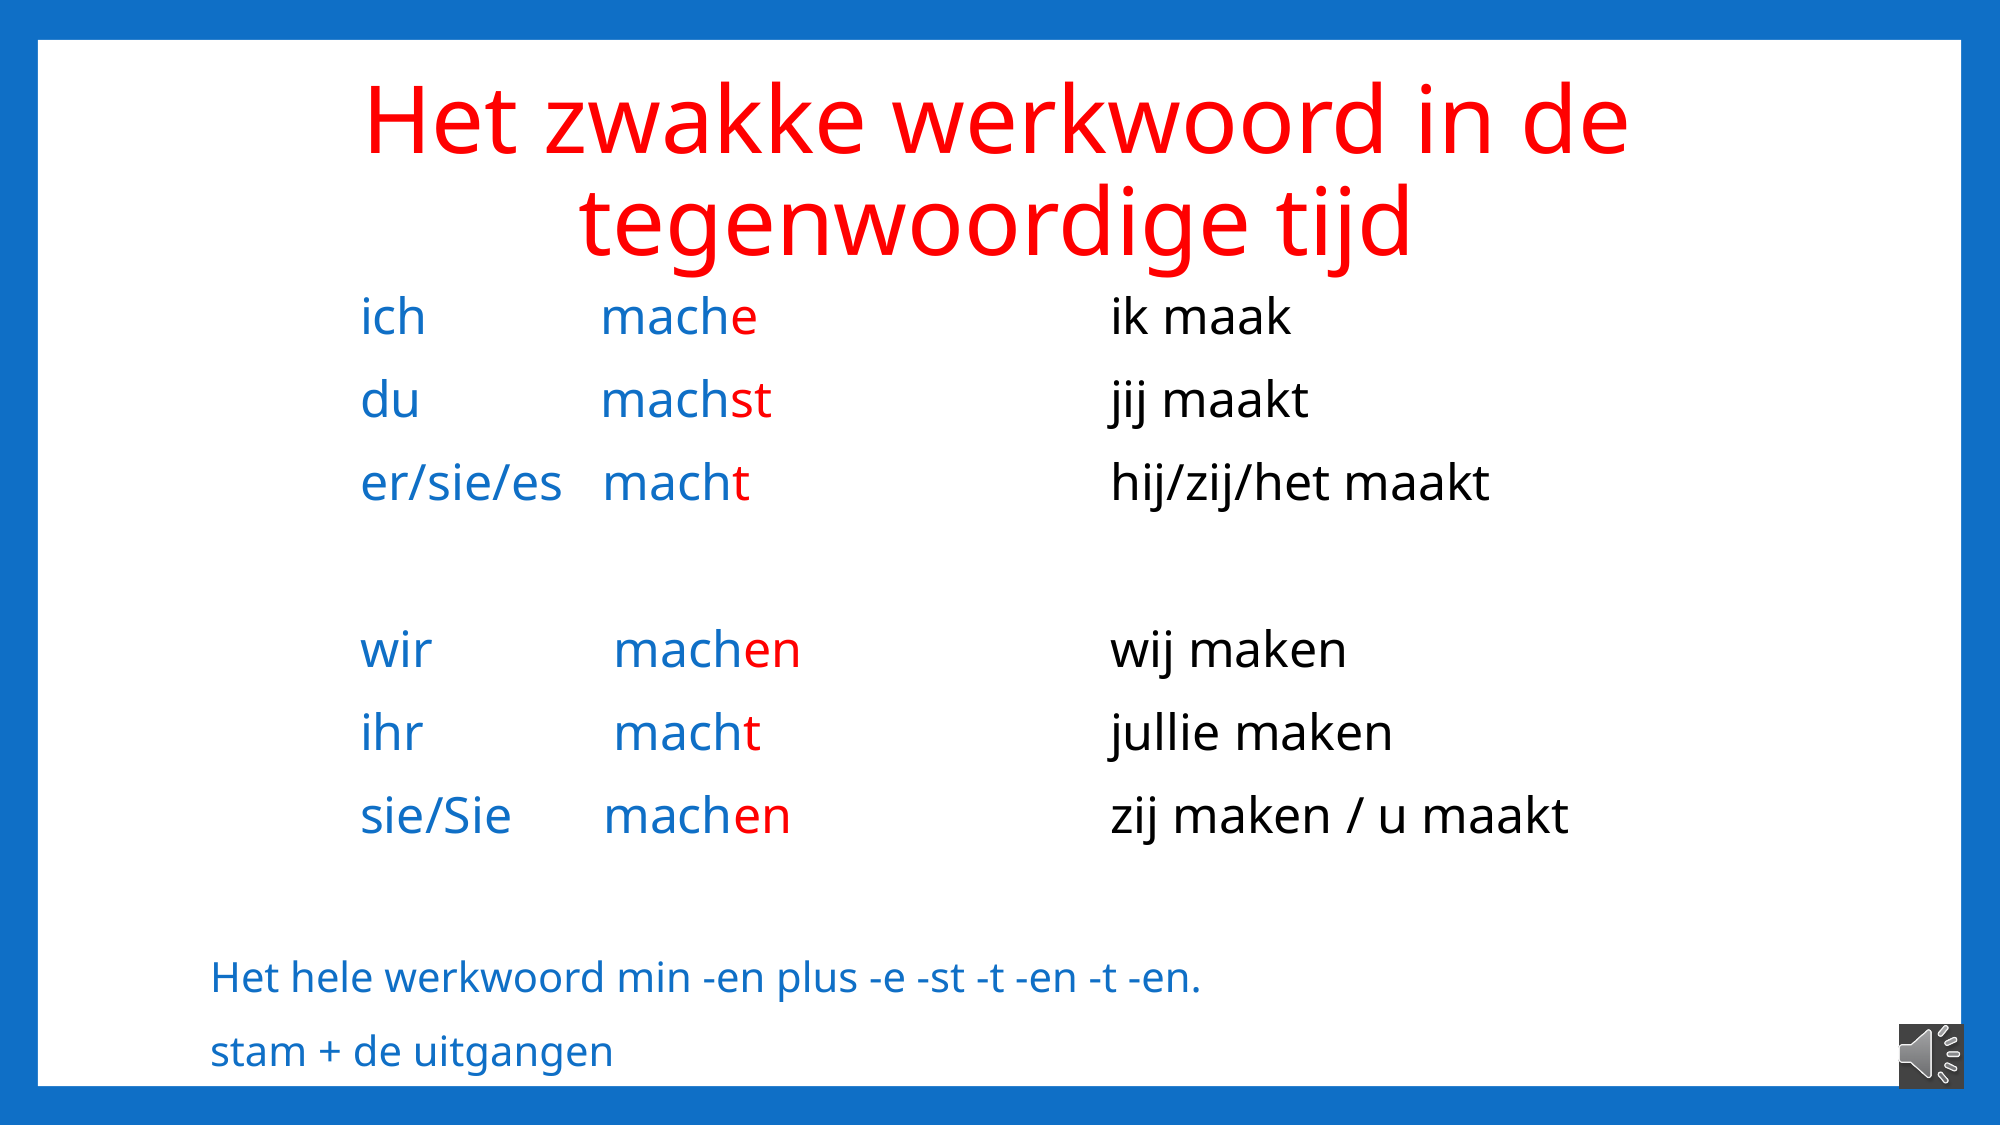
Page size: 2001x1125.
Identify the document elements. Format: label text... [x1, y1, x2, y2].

picture [1897, 1022, 1965, 1090]
list ich mache ik maak du machst jij maakt er/sie/es macht hij/zij/het maakt wir machen wij maken ihr macht jullie maken sie/Sie machen zij maken / u maakt Het hele werkwoord min -en plus -e -st -t -en -t -en. stam + de uitgangen [187, 283, 1808, 1113]
title Het zwakke werkwoord in de tegenwoordige tijd [187, 64, 1808, 283]
